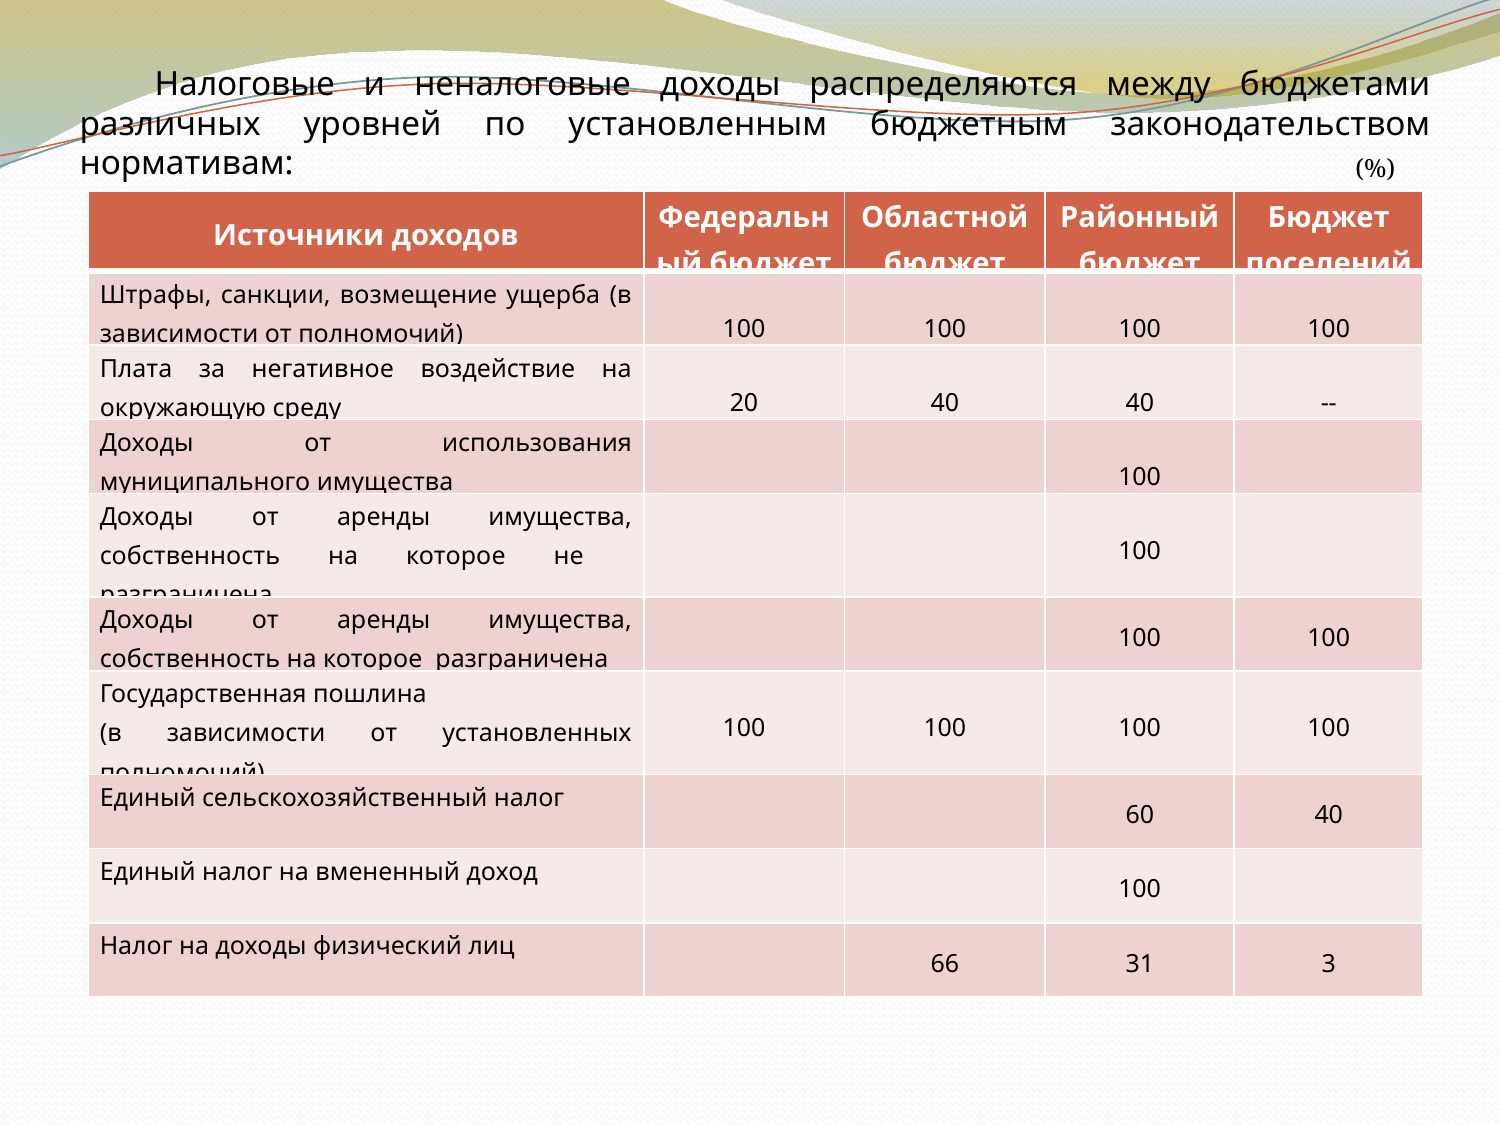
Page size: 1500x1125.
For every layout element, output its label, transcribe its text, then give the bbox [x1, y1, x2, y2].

table_cell 40 [845, 346, 1044, 419]
table_cell 100 [1046, 598, 1233, 670]
table_cell 100 [645, 274, 844, 344]
table_cell [845, 775, 1044, 848]
table_cell [845, 420, 1044, 493]
table_header Районный бюджет [1046, 192, 1233, 268]
table_cell 100 [1235, 274, 1422, 344]
table_cell 40 [1235, 775, 1422, 848]
table_cell Доходы от использования муниципального имущества [89, 420, 643, 493]
table_cell [645, 420, 844, 493]
table_cell [645, 924, 844, 996]
table_cell 100 [1046, 494, 1233, 596]
table_cell Штрафы, санкции, возмещение ущерба (в зависимости от полномочий) [89, 274, 643, 344]
table_cell [845, 849, 1044, 922]
table_cell 100 [1046, 420, 1233, 493]
table_cell Доходы от аренды имущества, собственность на которое не разграничена [89, 494, 643, 596]
table_header Источники доходов [89, 192, 643, 268]
table_cell Единый сельскохозяйственный налог [89, 775, 643, 848]
table_cell 100 [645, 672, 844, 774]
table_cell [1235, 494, 1422, 596]
table_cell 3 [1235, 924, 1422, 996]
table_cell 100 [1046, 274, 1233, 344]
table_header Областной бюджет [845, 192, 1044, 268]
table_header Федеральный бюджет [645, 192, 844, 268]
table_cell [845, 598, 1044, 670]
table_cell 40 [1046, 346, 1233, 419]
table_cell [1235, 420, 1422, 493]
table_cell [845, 494, 1044, 596]
table_cell Единый налог на вмененный доход [89, 849, 643, 922]
table_cell Плата за негативное воздействие на окружающую среду [89, 346, 643, 419]
table_cell 100 [1235, 672, 1422, 774]
table_cell 31 [1046, 924, 1233, 996]
table_cell [645, 849, 844, 922]
table_cell 60 [1046, 775, 1233, 848]
table_cell 100 [1046, 849, 1233, 922]
table_cell Доходы от аренды имущества, собственность на которое разграничена [89, 598, 643, 670]
table_cell Налог на доходы физический лиц [89, 924, 643, 996]
table_cell 20 [645, 346, 844, 419]
text_box Налоговые и неналоговые доходы распределяются между бюджетами различных уровней по установленным бюджетным законодательством нормативам: [64, 54, 1447, 229]
table_cell [645, 598, 844, 670]
table_cell 100 [1235, 598, 1422, 670]
text_box (%) [1340, 145, 1447, 191]
table_header Бюджет поселений [1235, 192, 1422, 268]
table_cell 100 [1046, 672, 1233, 774]
table_cell -- [1235, 346, 1422, 419]
table_cell 100 [845, 274, 1044, 344]
table_cell [645, 494, 844, 596]
table_cell 66 [845, 924, 1044, 996]
table_cell 100 [845, 672, 1044, 774]
table_cell [645, 775, 844, 848]
table_cell [1235, 849, 1422, 922]
table_cell Государственная пошлина (в зависимости от установленных полномочий) [89, 672, 643, 774]
